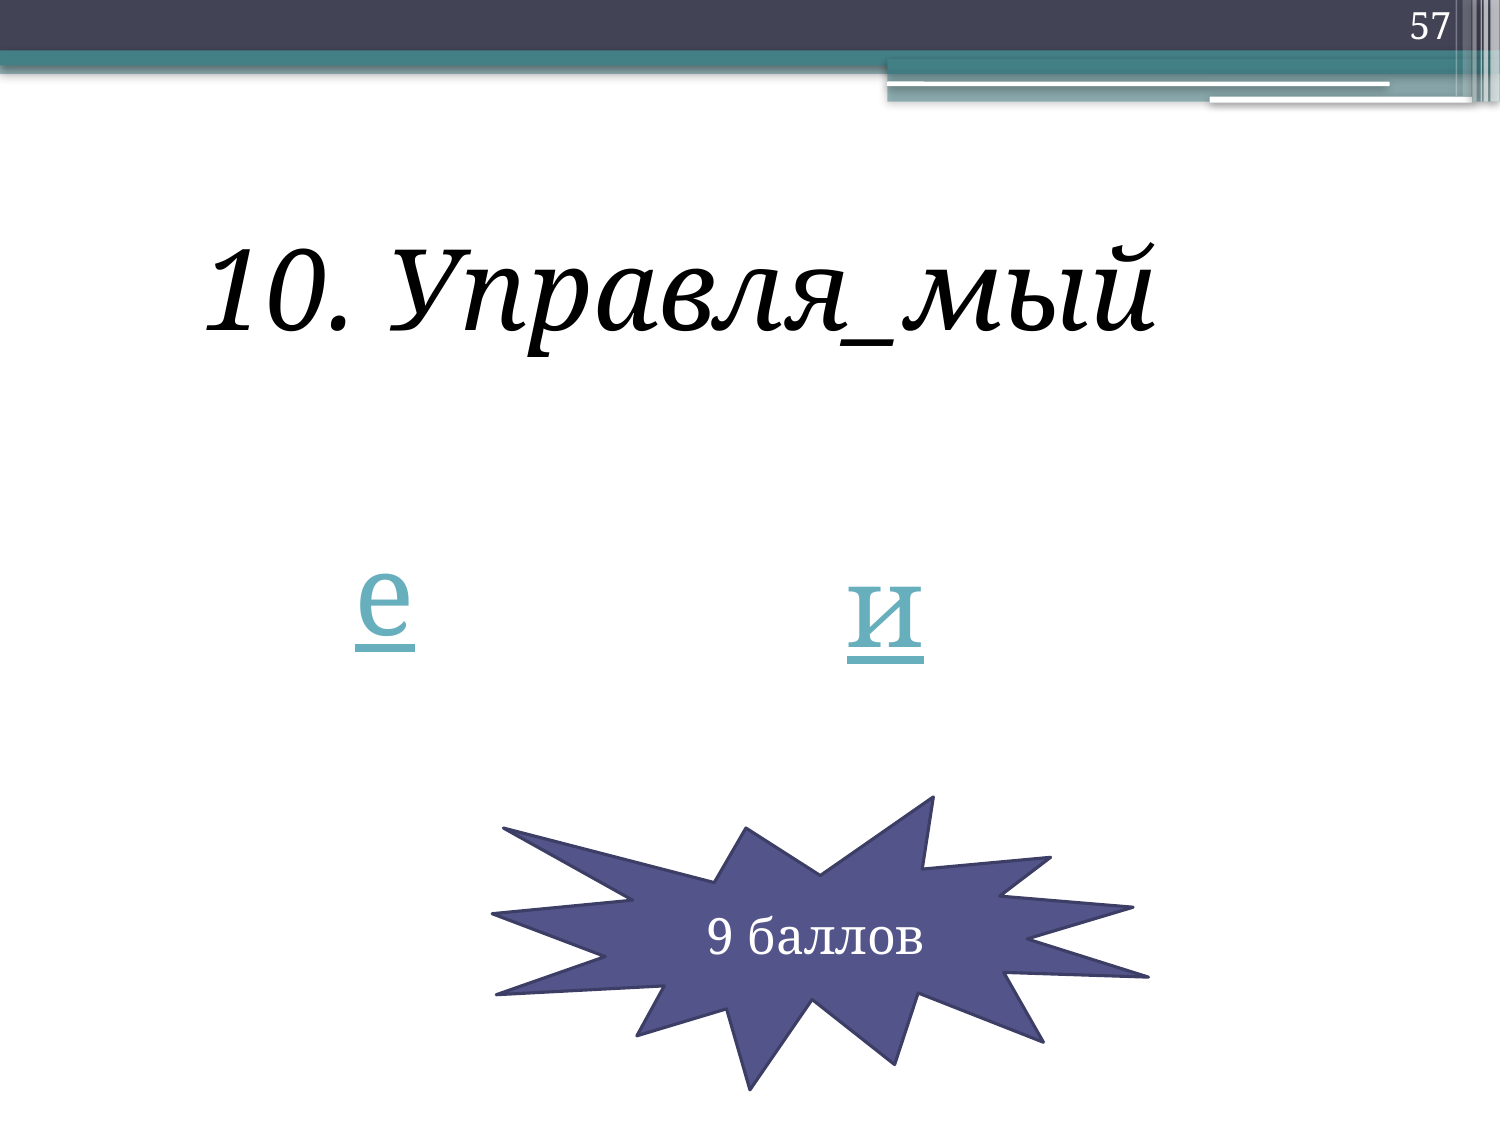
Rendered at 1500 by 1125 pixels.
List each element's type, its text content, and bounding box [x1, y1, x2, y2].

text_box и [832, 527, 1079, 696]
text_box 10. Управля_мый [187, 210, 1348, 361]
text_box 9 баллов [490, 795, 1150, 1092]
slide_number 57 [1341, 0, 1466, 61]
text_box е [339, 515, 528, 684]
